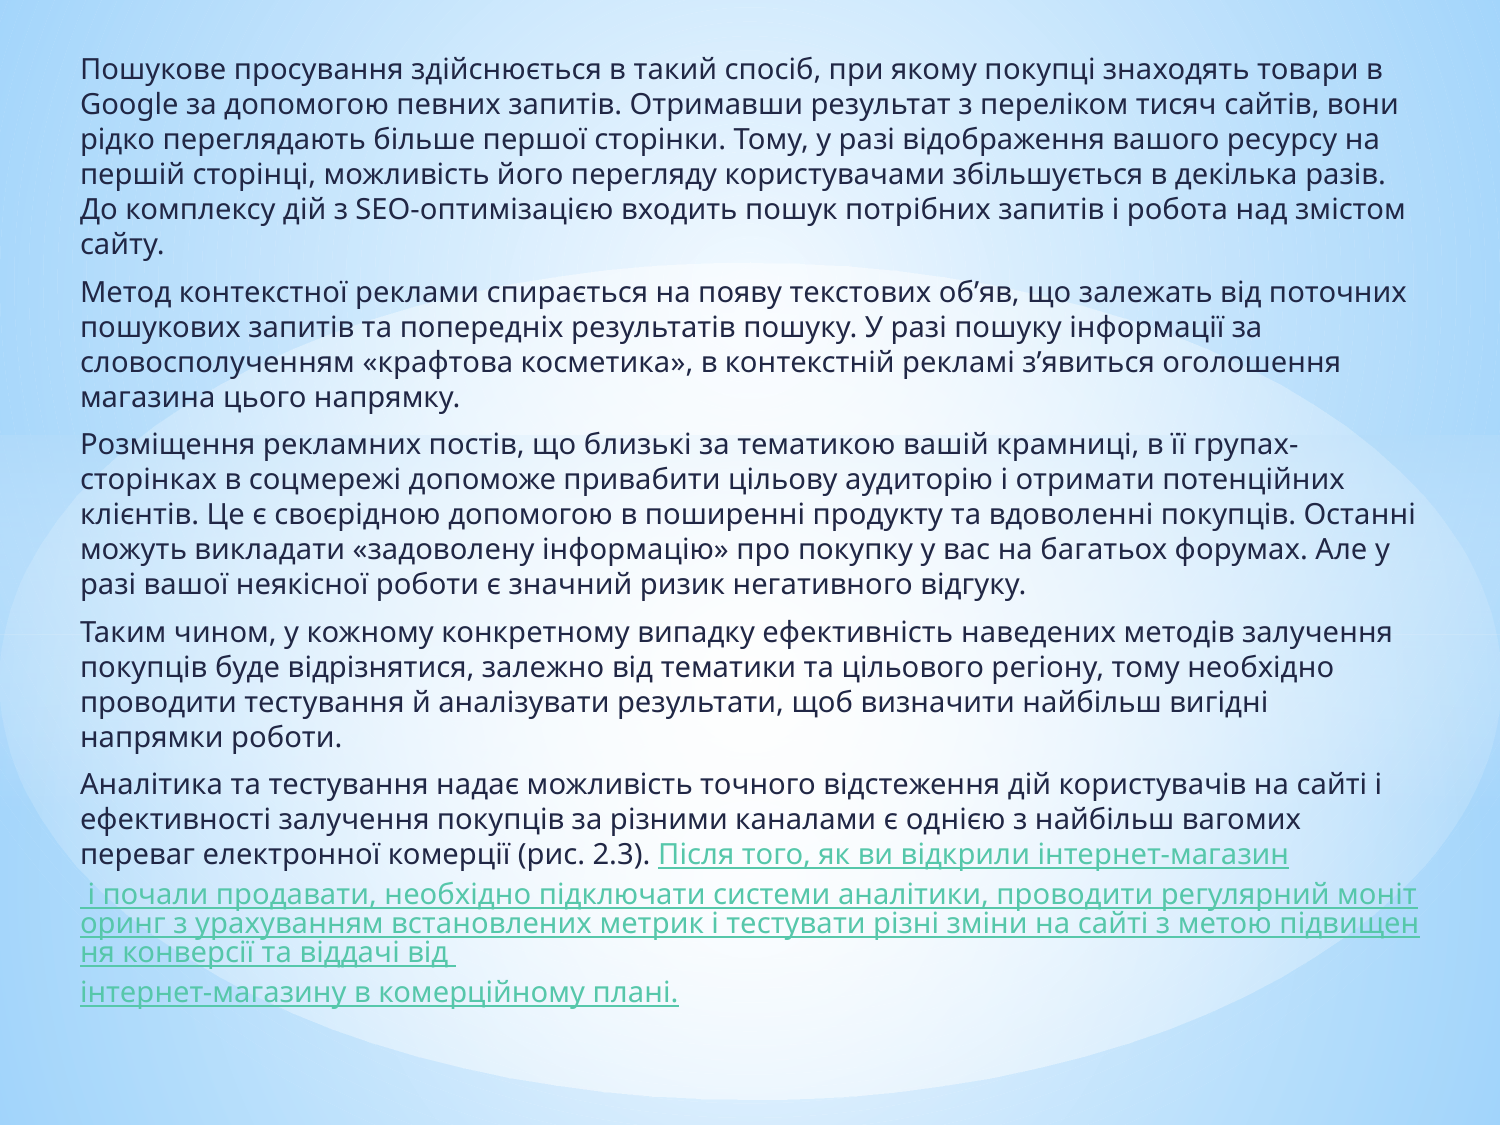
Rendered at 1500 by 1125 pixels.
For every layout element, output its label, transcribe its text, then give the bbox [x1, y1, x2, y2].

subtitle Пошукове просування здійснюється в такий спосіб, при якому покупці знаходять товари в Google за допомогою певних запитів. Отримавши результат з переліком тисяч сайтів, вони рідко переглядають більше першої сторінки. Тому, у разі відображення вашого ресурсу на першій сторінці, можливість його перегляду користувачами збільшується в декілька разів. До комплексу дій з SEO-оптимізацією входить пошук потрібних запитів і робота над змістом сайту. Метод контекстної реклами спирається на появу текстових об’яв, що залежать від поточних пошукових запитів та попередніх результатів пошуку. У разі пошуку інформації за словосполученням «крафтова косметика», в контекстній рекламі з’явиться оголошення магазина цього напрямку. Розміщення рекламних постів, що близькі за тематикою вашій крамниці, в її групах-сторінках в соцмережі допоможе привабити цільову аудиторію і отримати потенційних клієнтів. Це є своєрідною допомогою в поширенні продукту та вдоволенні покупців. Останні можуть викладати «задоволену інформацію» про покупку у вас на багатьох форумах. Але у разі вашої неякісної роботи є значний ризик негативного відгуку. Таким чином, у кожному конкретному випадку ефективність наведених методів залучення покупців буде відрізнятися, залежно від тематики та цільового регіону, тому необхідно проводити тестування й аналізувати результати, щоб визначити найбільш вигідні напрямки роботи. Аналітика та тестування надає можливість точного відстеження дій користувачів на сайті і ефективності залучення покупців за різними каналами є однією з найбільш вагомих переваг електронної комерції (рис. 2.3). Після того, як ви відкрили інтернет-магазин і почали продавати, необхідно підключати системи аналітики, проводити регулярний моніторинг з урахуванням встановлених метрик і тестувати різні зміни на сайті з метою підвищення конверсії та віддачі від інтернет-магазину в комерційному плані. [64, 42, 1436, 1071]
